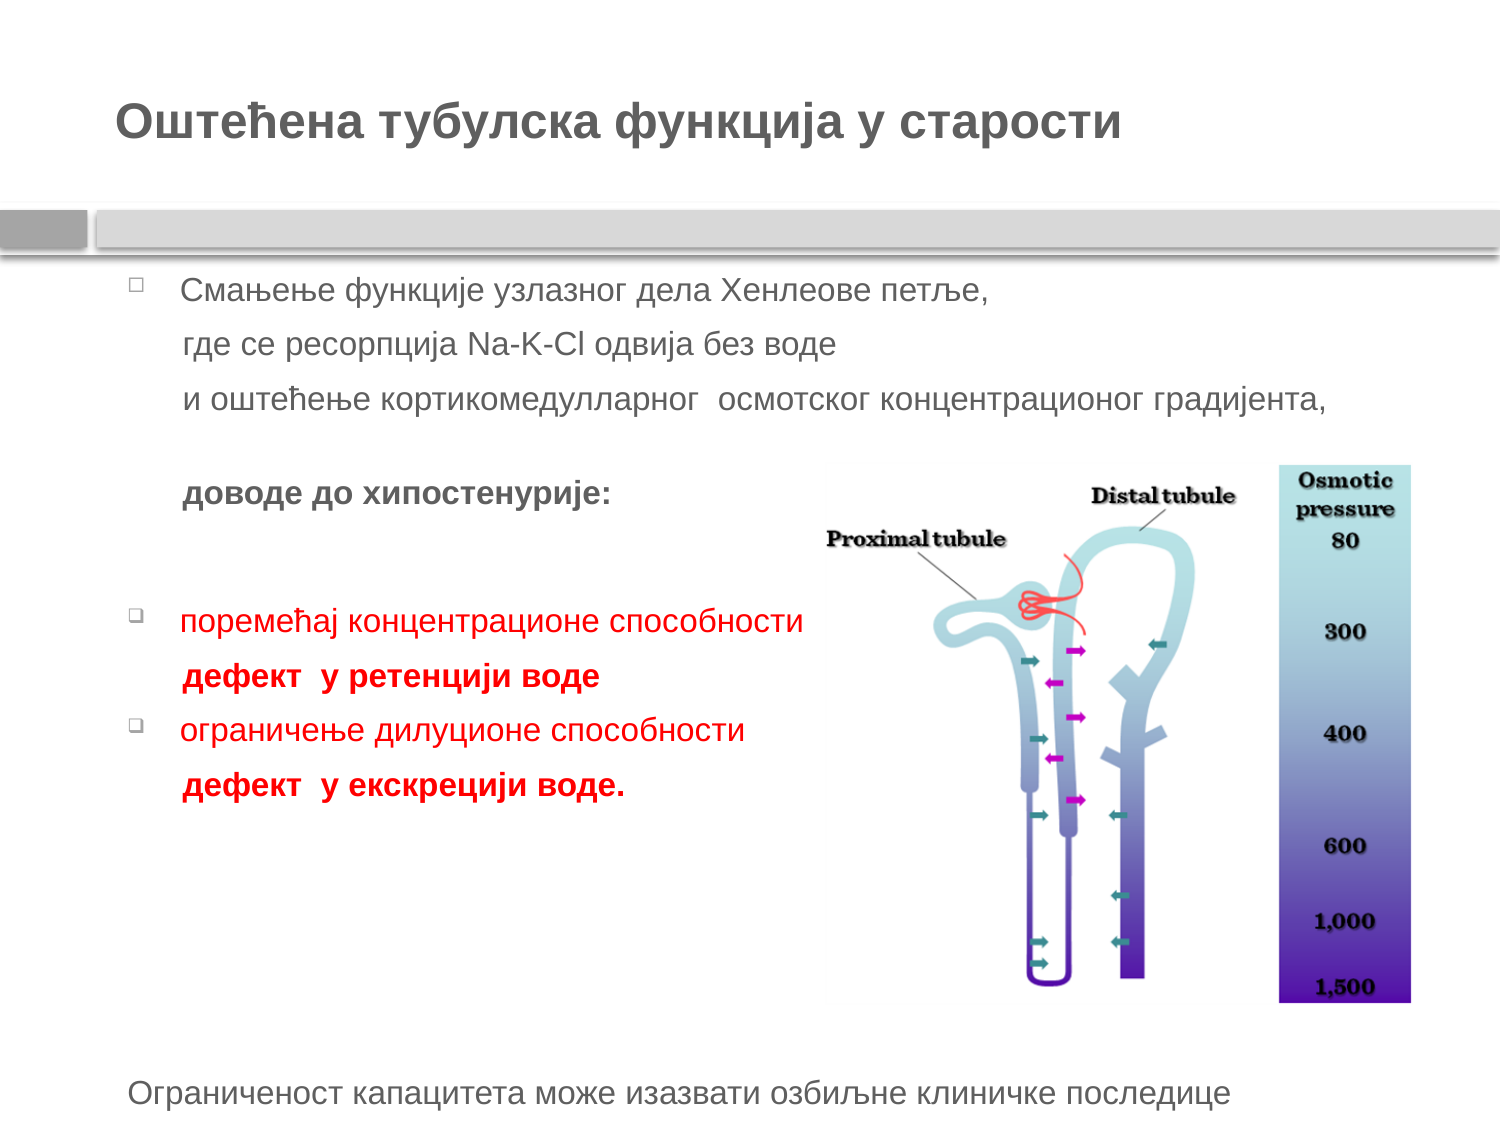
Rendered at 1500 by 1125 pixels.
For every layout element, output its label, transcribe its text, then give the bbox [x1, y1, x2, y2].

text_box поремећај концентрационе способности дефект у ретенцији воде ограничење дилуционе способности дефект у екскрецији воде. [112, 537, 818, 863]
title Оштећена тубулска функција у старости [99, 37, 1438, 200]
list Смањење функције узлазног дела Хенлеове петље, где се ресорпција Na-K-Cl одвија без воде и оштећење кортикомедулларног осмотског концентрационог градијента, доводе до хипостенурије: Ограниченост капацитета може изазвати озбиљне клиничке последице [112, 260, 1433, 1063]
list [824, 462, 1413, 1005]
